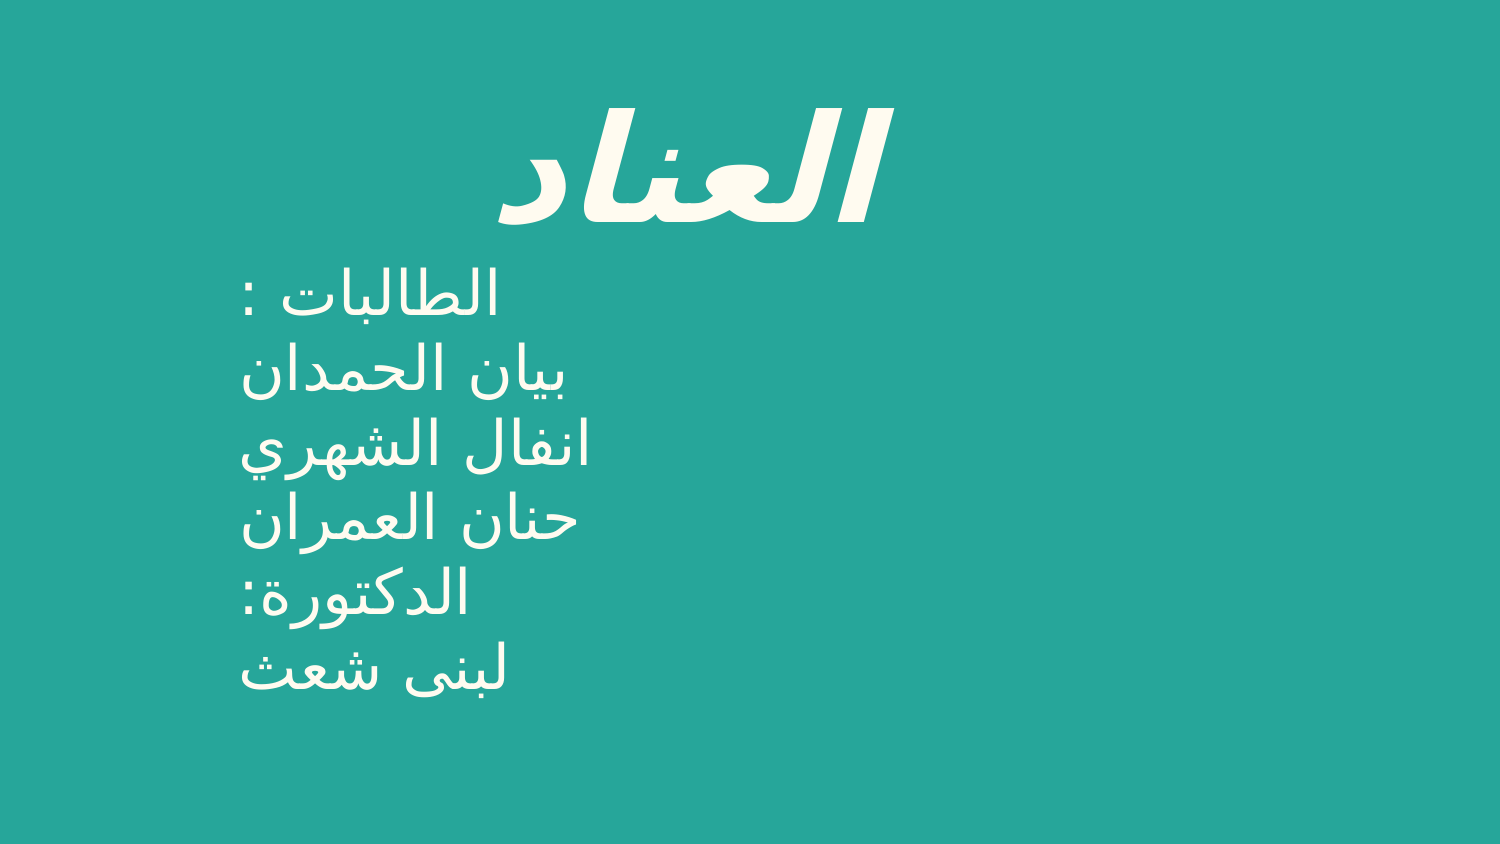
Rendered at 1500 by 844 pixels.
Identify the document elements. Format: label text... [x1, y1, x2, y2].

title العناد الطالبات : بيان الحمدان انفال الشهري حنان العمران الدكتورة: لبنى شعث [223, 51, 1144, 723]
